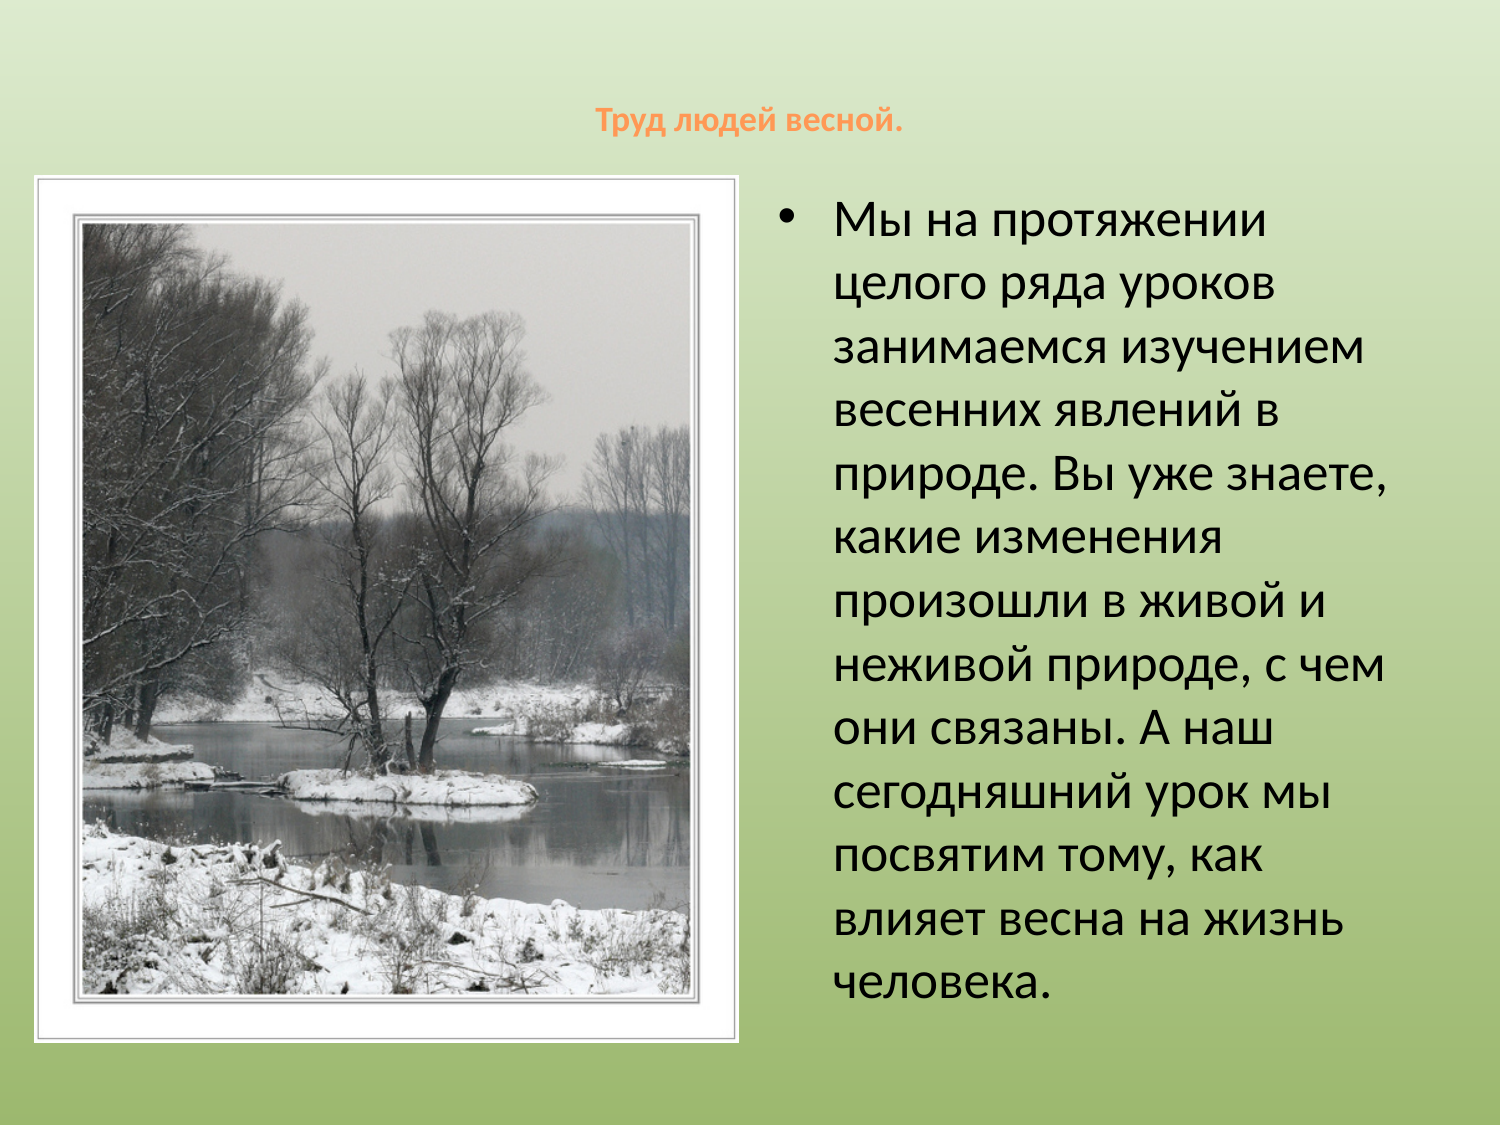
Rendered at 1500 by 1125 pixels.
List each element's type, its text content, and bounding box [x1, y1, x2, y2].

list Мы на протяжении целого ряда уроков занимаемся изучением весенних явлений в природе. Вы уже знаете, какие изменения произошли в живой и неживой природе, с чем они связаны. А наш сегодняшний урок мы посвятим тому, как влияет весна на жизнь человека. [762, 175, 1425, 1020]
title Труд людей весной. [75, 45, 1425, 233]
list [34, 175, 739, 1044]
